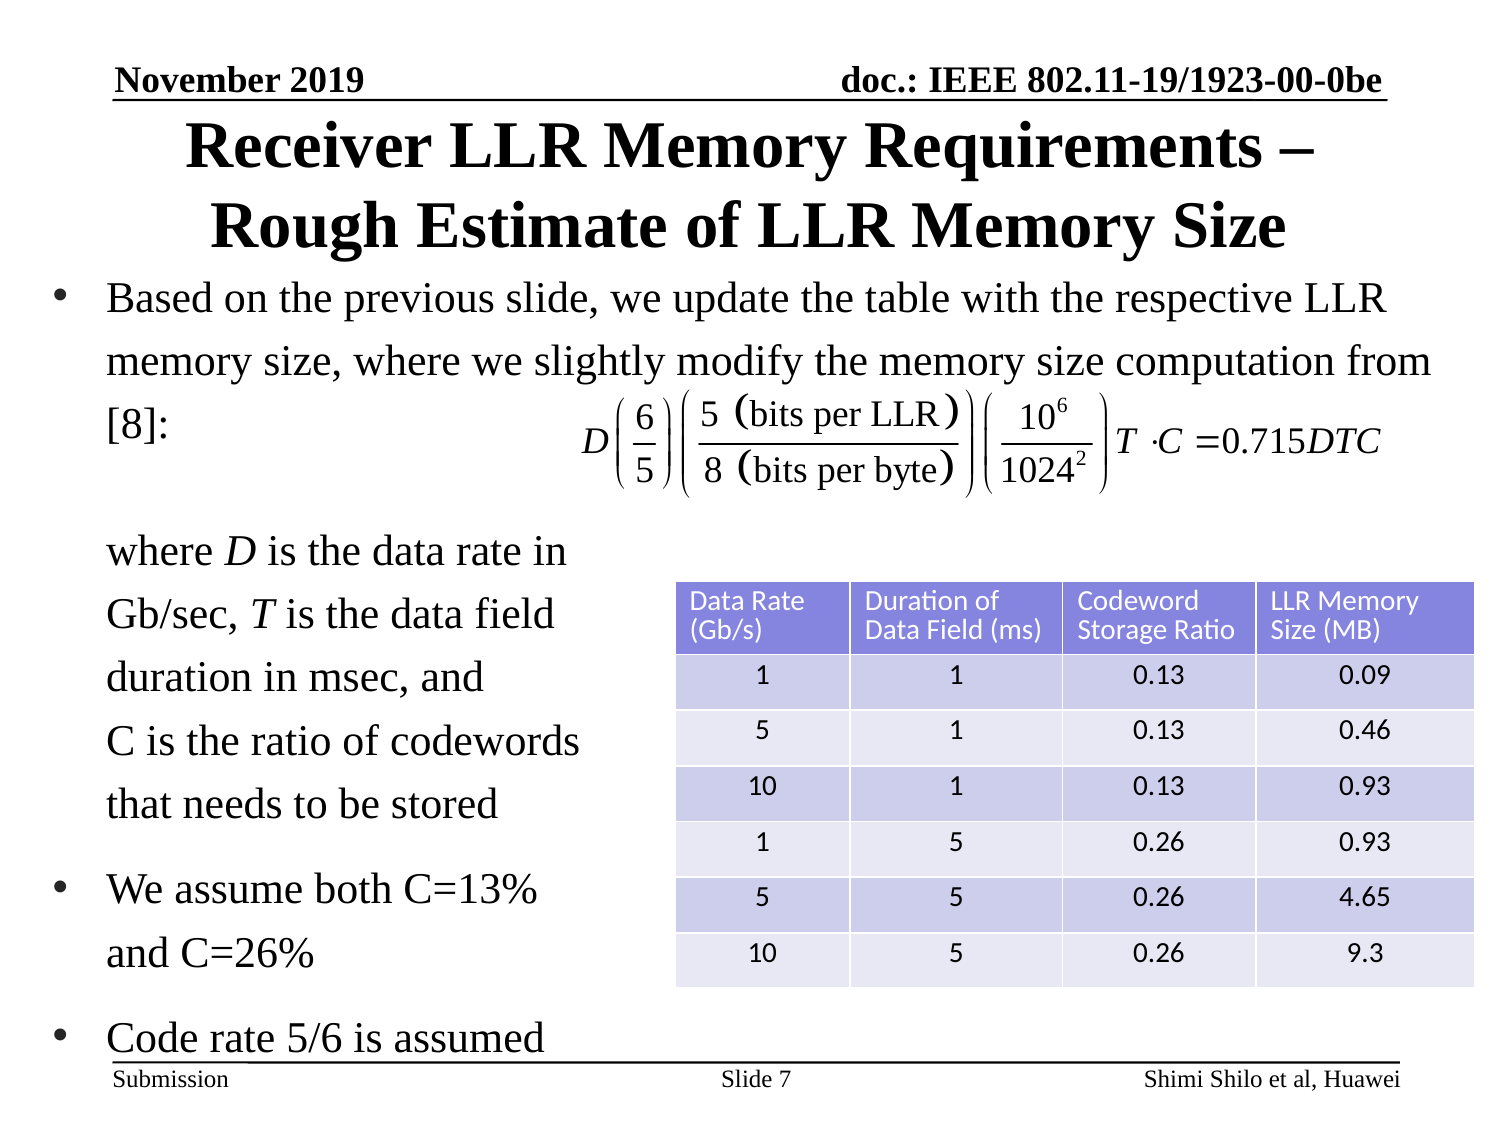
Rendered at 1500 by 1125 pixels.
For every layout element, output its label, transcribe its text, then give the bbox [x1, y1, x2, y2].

table_cell 1 [851, 711, 1062, 765]
table_header Data Rate (Gb/s) [676, 582, 849, 654]
table_cell 0.26 [1063, 878, 1255, 932]
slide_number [114, 54, 374, 101]
table_cell 5 [851, 822, 1062, 876]
table_cell 5 [851, 878, 1062, 932]
table_cell 0.46 [1257, 711, 1474, 765]
table_header Duration of Data Field (ms) [851, 582, 1062, 654]
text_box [574, 381, 1388, 507]
slide_number Slide 7 [712, 1076, 800, 1093]
table_cell 0.93 [1257, 822, 1474, 876]
table_cell 1 [676, 655, 849, 709]
list Based on the previous slide, we update the table with the respective LLR memory size, where we slightly modify the memory size computation from [8]: where D is the data rate in Gb/sec, T is the data field duration in msec, and C is the ratio of codewords that needs to be stored We assume both C=13% and C=26% Code rate 5/6 is assumed [37, 249, 1476, 1076]
table_header Codeword Storage Ratio [1063, 582, 1255, 654]
table_cell 1 [851, 767, 1062, 821]
table_cell 0.26 [1063, 822, 1255, 876]
table_cell 1 [851, 655, 1062, 709]
table_cell 5 [676, 711, 849, 765]
table_header LLR Memory Size (MB) [1257, 582, 1474, 654]
table_cell 10 [676, 934, 849, 987]
table_cell 0.26 [1063, 934, 1255, 987]
table_cell 10 [676, 767, 849, 821]
table_cell 0.13 [1063, 655, 1255, 709]
table_cell 9.3 [1257, 934, 1474, 987]
table_cell 0.13 [1063, 711, 1255, 765]
footer Shimi Shilo et al, Huawei [1140, 1061, 1402, 1093]
table_cell 0.13 [1063, 767, 1255, 821]
title Receiver LLR Memory Requirements – Rough Estimate of LLR Memory Size [112, 137, 1388, 226]
table_cell 4.65 [1257, 878, 1474, 932]
table_cell 5 [851, 934, 1062, 987]
table_cell 0.09 [1257, 655, 1474, 709]
table_cell 5 [676, 878, 849, 932]
table_cell 0.93 [1257, 767, 1474, 821]
table_cell 1 [676, 822, 849, 876]
